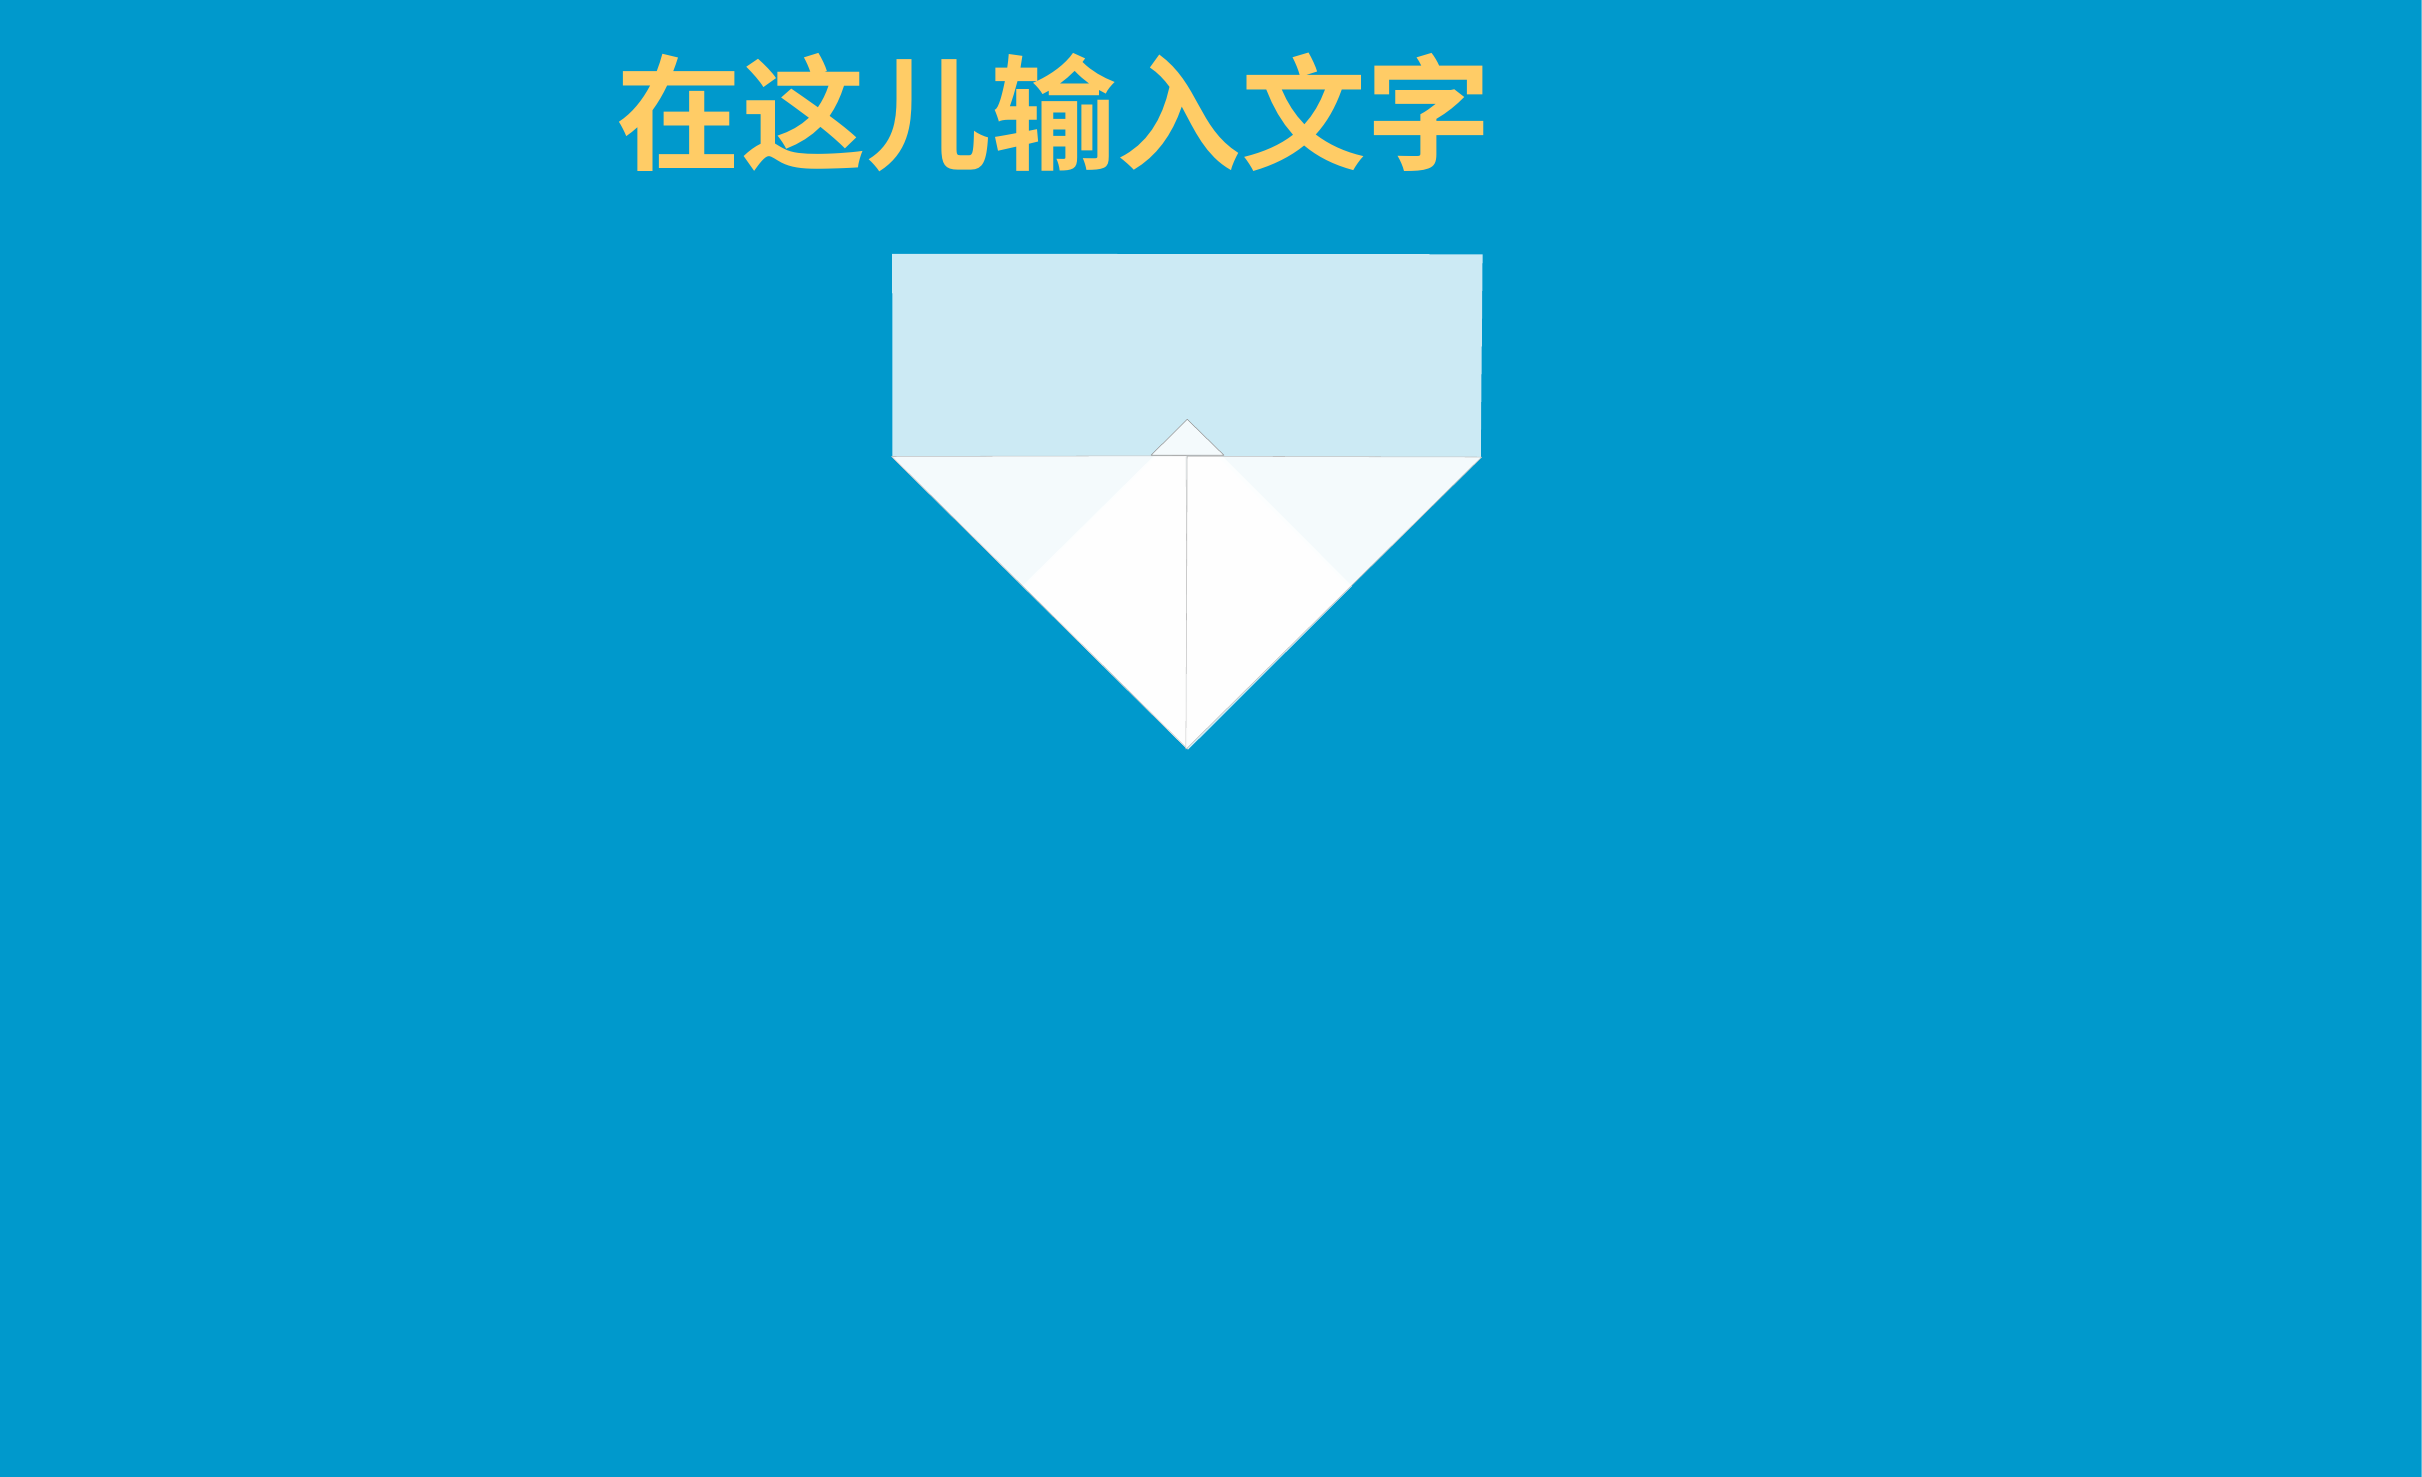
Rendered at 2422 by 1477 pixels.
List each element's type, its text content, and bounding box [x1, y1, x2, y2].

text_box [1151, 419, 1224, 492]
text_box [891, 455, 1185, 749]
text_box [892, 253, 1483, 456]
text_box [1185, 456, 1482, 750]
text_box 在这儿输入文字 [601, 28, 1507, 193]
